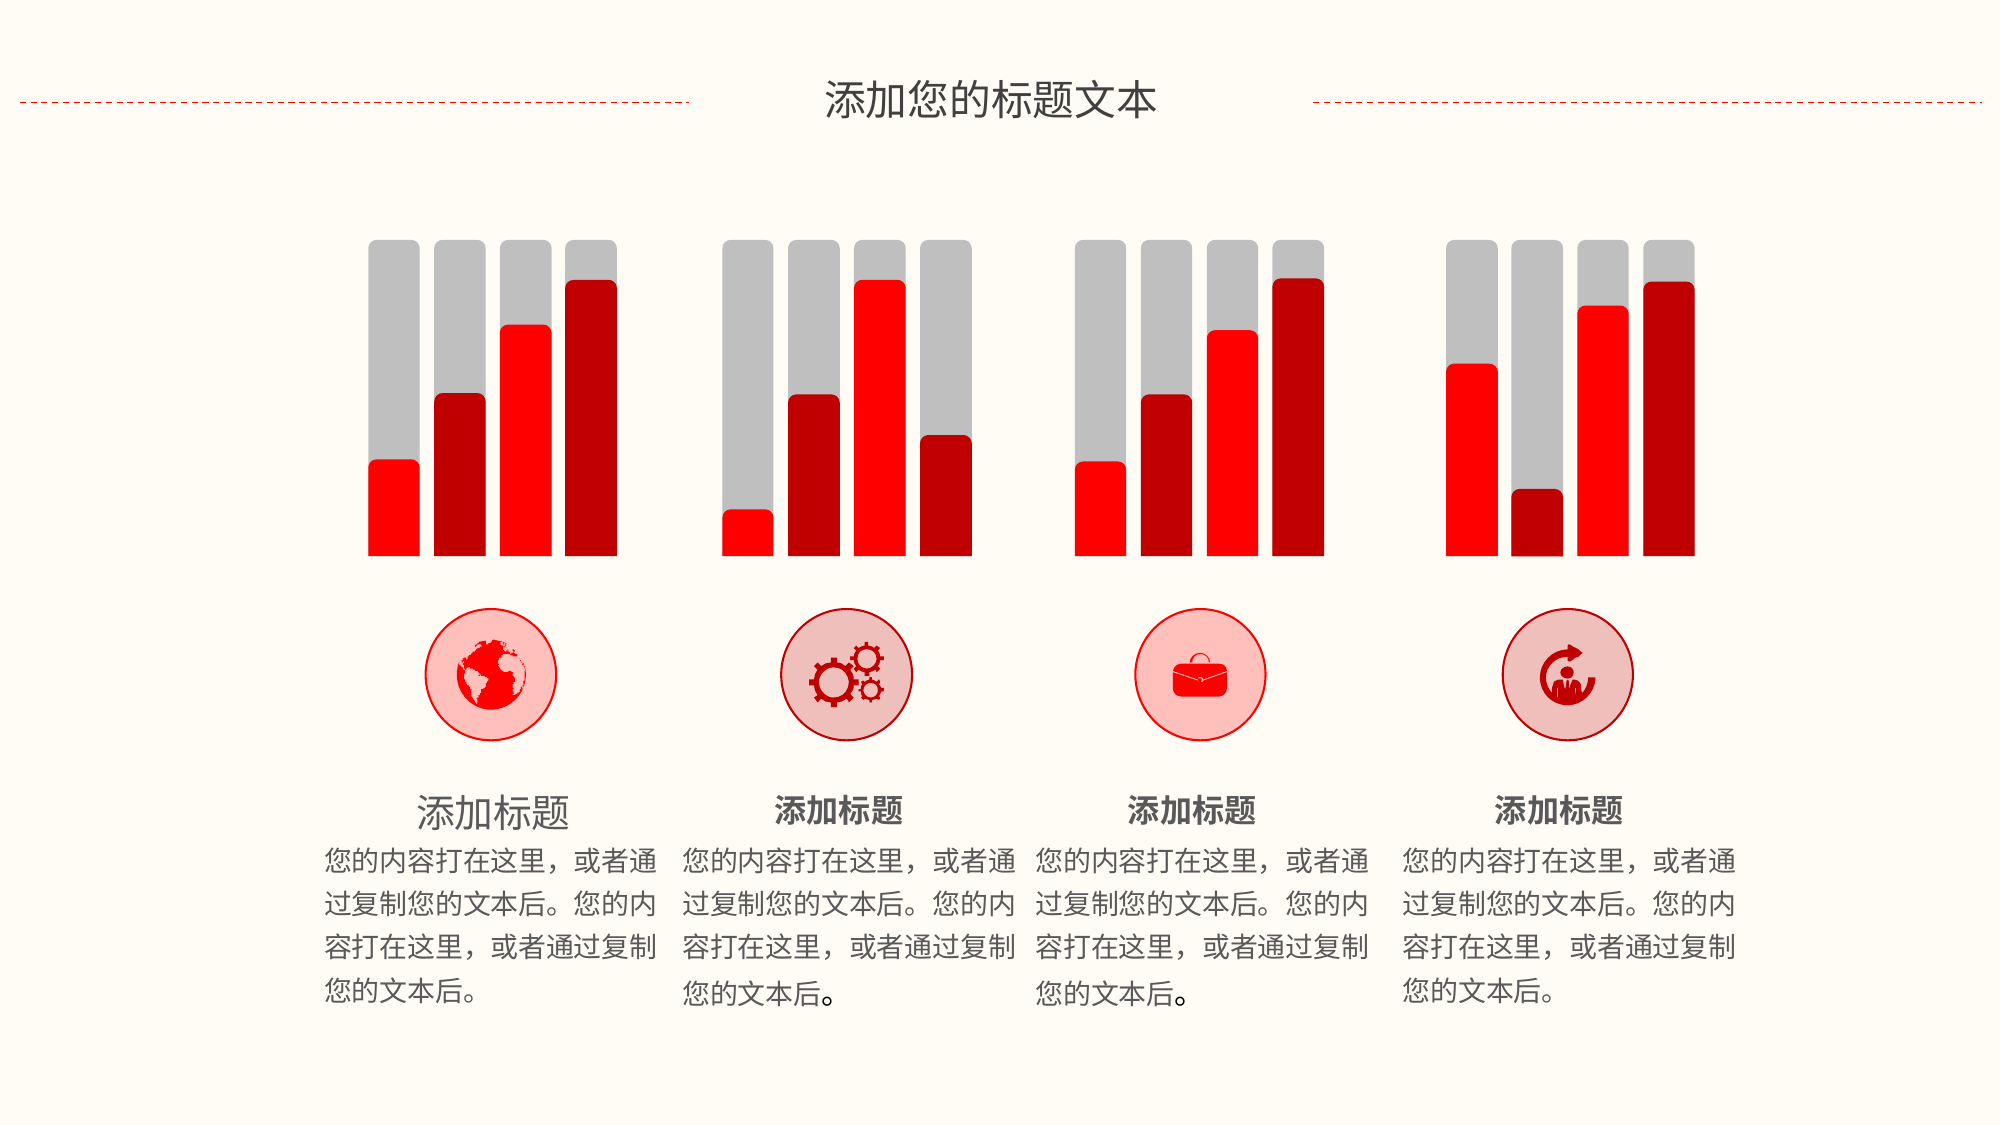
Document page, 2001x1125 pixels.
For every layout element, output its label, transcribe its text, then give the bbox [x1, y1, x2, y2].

text_box [853, 279, 906, 557]
text_box [722, 239, 774, 515]
text_box 您的内容打在这里，或者通过复制您的文本后。您的内容打在这里，或者通过复制您的文本后。 [1019, 825, 1385, 1019]
text_box [920, 239, 972, 439]
text_box [1502, 609, 1633, 741]
text_box [1643, 239, 1695, 286]
text_box [1446, 239, 1498, 368]
text_box [1206, 239, 1259, 337]
text_box [1074, 461, 1127, 557]
text_box [1272, 278, 1325, 557]
text_box [1446, 363, 1498, 557]
text_box 添加您的标题文本 [767, 66, 1215, 132]
text_box 您的内容打在这里，或者通过复制您的文本后。您的内容打在这里，或者通过复制您的文本后。 [666, 825, 1019, 1019]
text_box [434, 393, 486, 557]
text_box [920, 435, 972, 557]
text_box [425, 609, 557, 741]
text_box [1140, 239, 1193, 401]
text_box [1643, 281, 1695, 557]
text_box [781, 609, 913, 741]
text_box [434, 239, 486, 398]
text_box [853, 239, 906, 288]
text_box [565, 239, 617, 284]
text_box [722, 509, 774, 557]
text_box [456, 639, 526, 710]
text_box [368, 459, 420, 557]
text_box [1074, 239, 1127, 469]
text_box [565, 279, 617, 557]
text_box [1206, 330, 1259, 557]
text_box [1577, 239, 1629, 310]
text_box [1539, 644, 1596, 706]
text_box [1140, 394, 1193, 557]
text_box [809, 641, 884, 708]
text_box 添加标题 [1479, 765, 1788, 832]
text_box 您的内容打在这里，或者通过复制您的文本后。您的内容打在这里，或者通过复制您的文本后。 [1387, 825, 1752, 1015]
text_box 添加标题 [758, 765, 1068, 832]
text_box [788, 394, 840, 557]
text_box [788, 239, 840, 399]
text_box [368, 239, 420, 464]
text_box 添加标题 [1112, 765, 1421, 832]
text_box 添加标题 [400, 758, 710, 839]
text_box [1511, 488, 1564, 557]
text_box 您的内容打在这里，或者通过复制您的文本后。您的内容打在这里，或者通过复制您的文本后。 [308, 825, 666, 1015]
text_box [499, 239, 552, 332]
text_box [1577, 305, 1629, 557]
text_box [499, 324, 552, 557]
text_box [1272, 239, 1325, 286]
text_box [1511, 239, 1564, 496]
text_box [1135, 609, 1266, 741]
text_box [1172, 652, 1227, 697]
